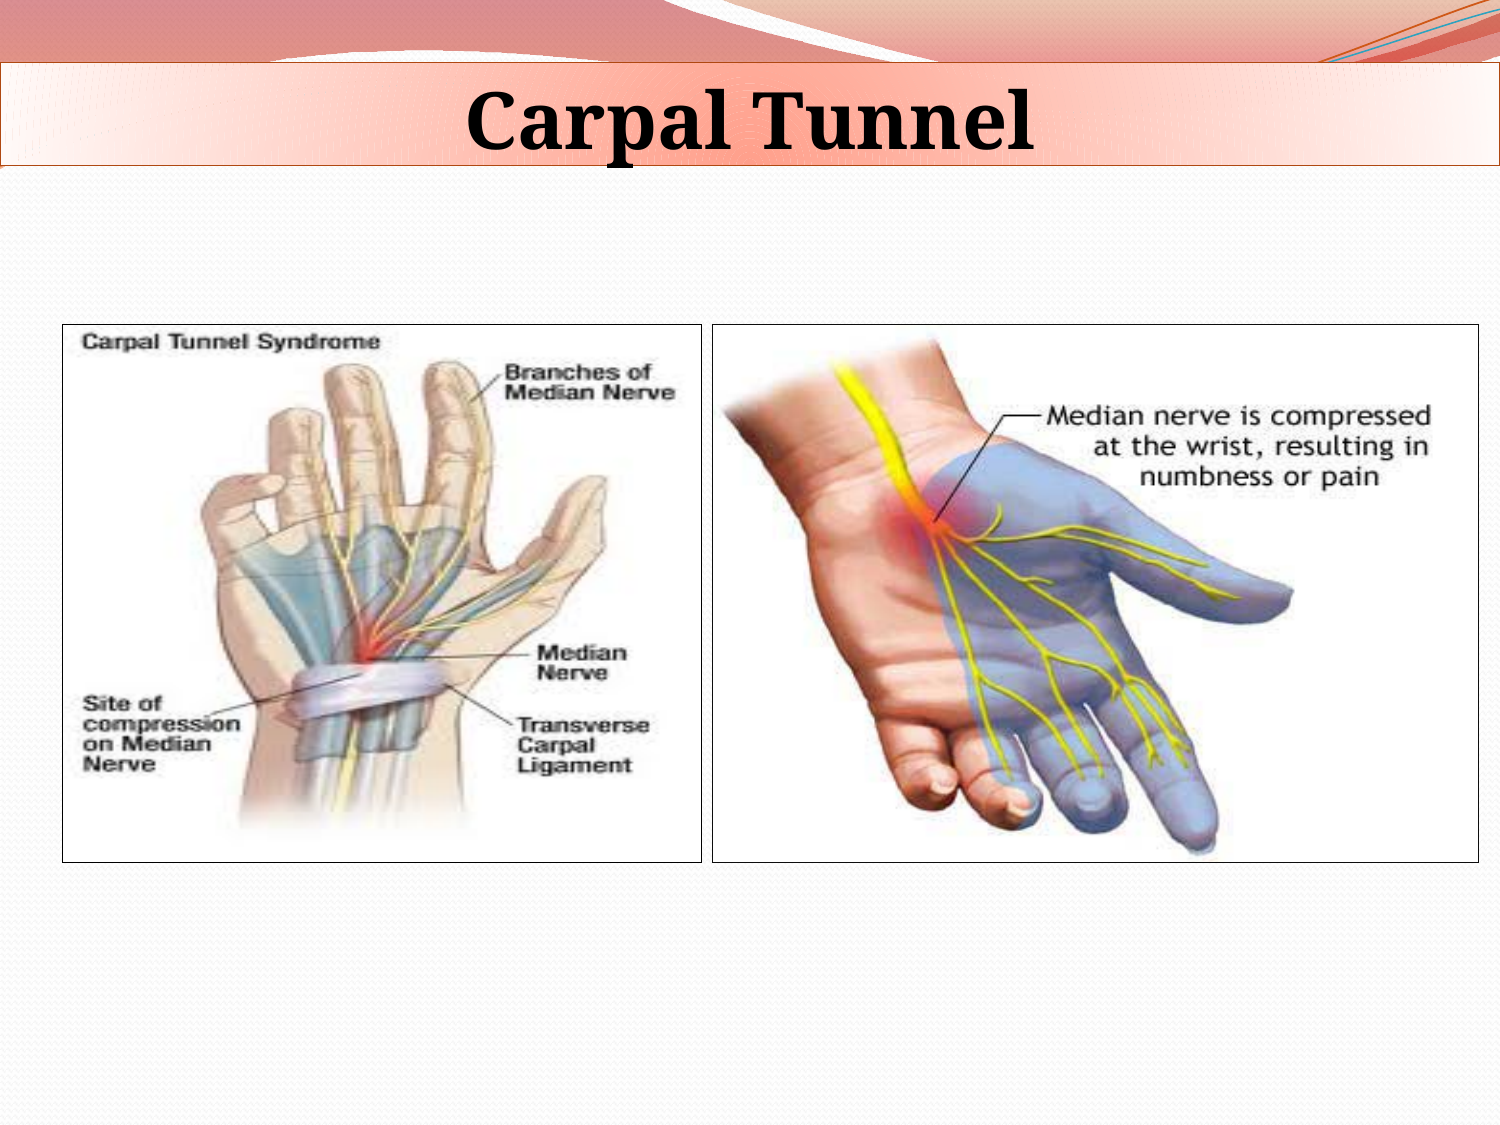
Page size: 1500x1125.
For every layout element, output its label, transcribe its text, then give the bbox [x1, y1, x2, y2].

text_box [62, 324, 702, 863]
picture [712, 324, 1479, 863]
text_box Carpal Tunnel [0, 62, 1500, 166]
